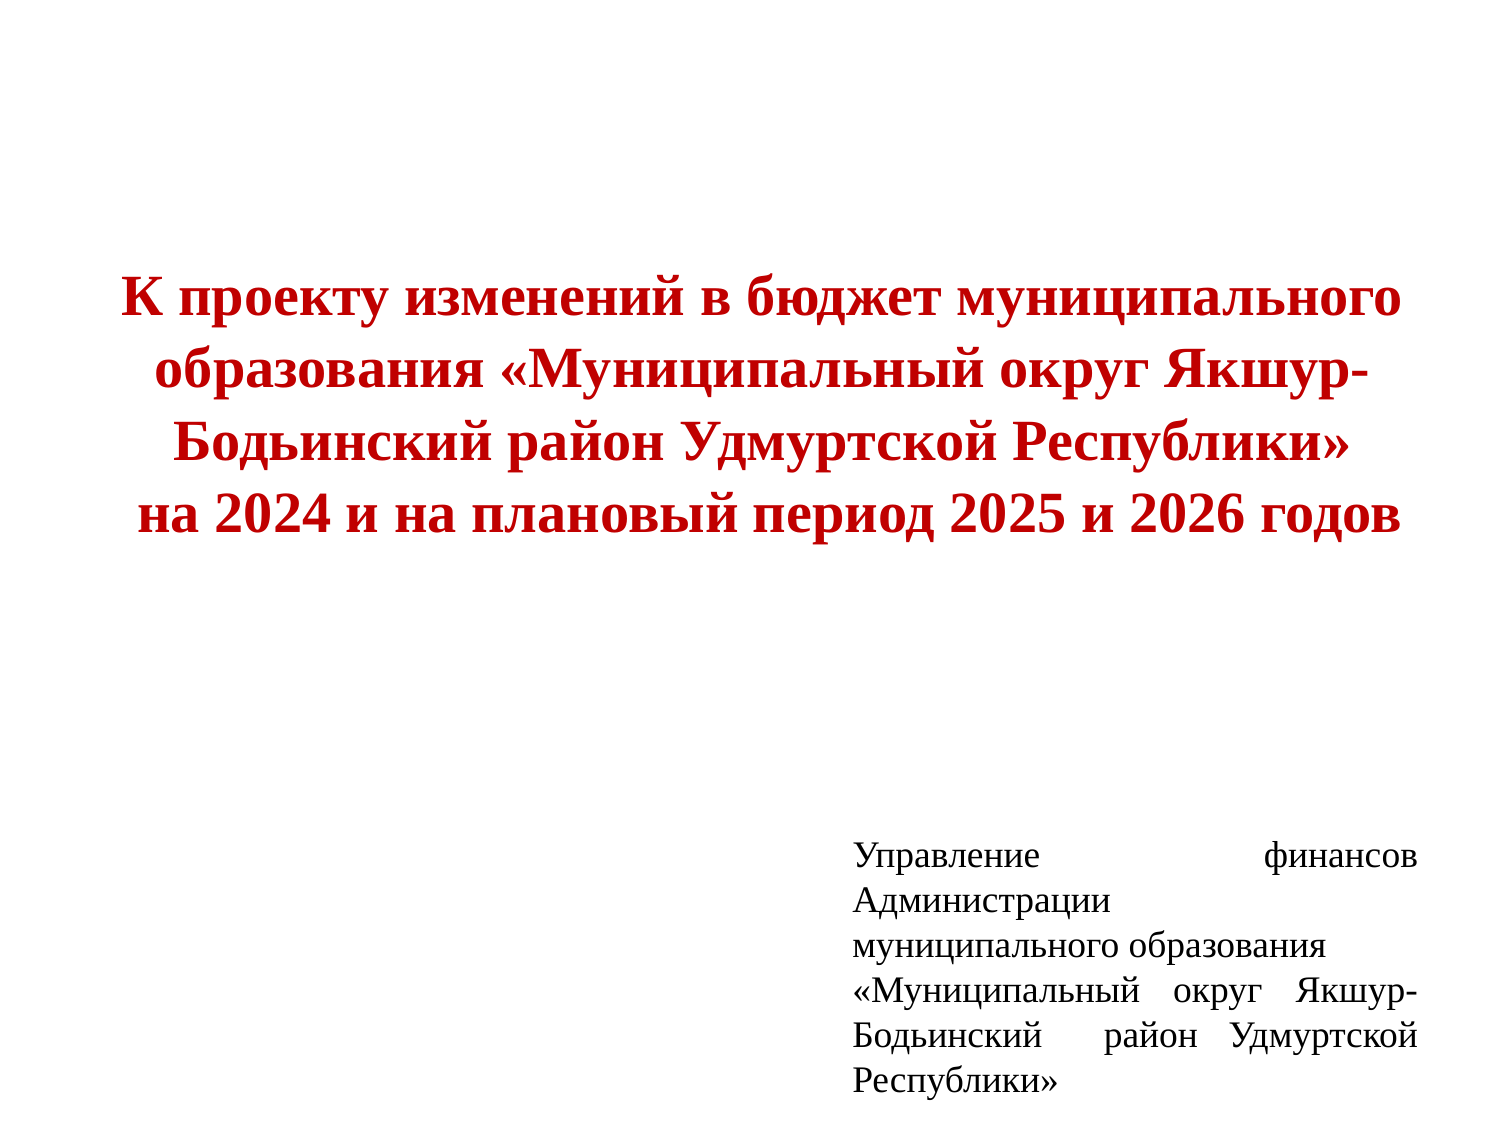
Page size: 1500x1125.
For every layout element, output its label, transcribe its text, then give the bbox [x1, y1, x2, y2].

text_box Управление финансов Администрации муниципального образования «Муниципальный округ Якшур-Бодьинский район Удмуртской Республики» [835, 823, 1435, 1108]
text_box К проекту изменений в бюджет муниципального образования «Муниципальный округ Якшур-Бодьинский район Удмуртской Республики» на 2024 и на плановый период 2025 и 2026 годов [49, 48, 1475, 823]
